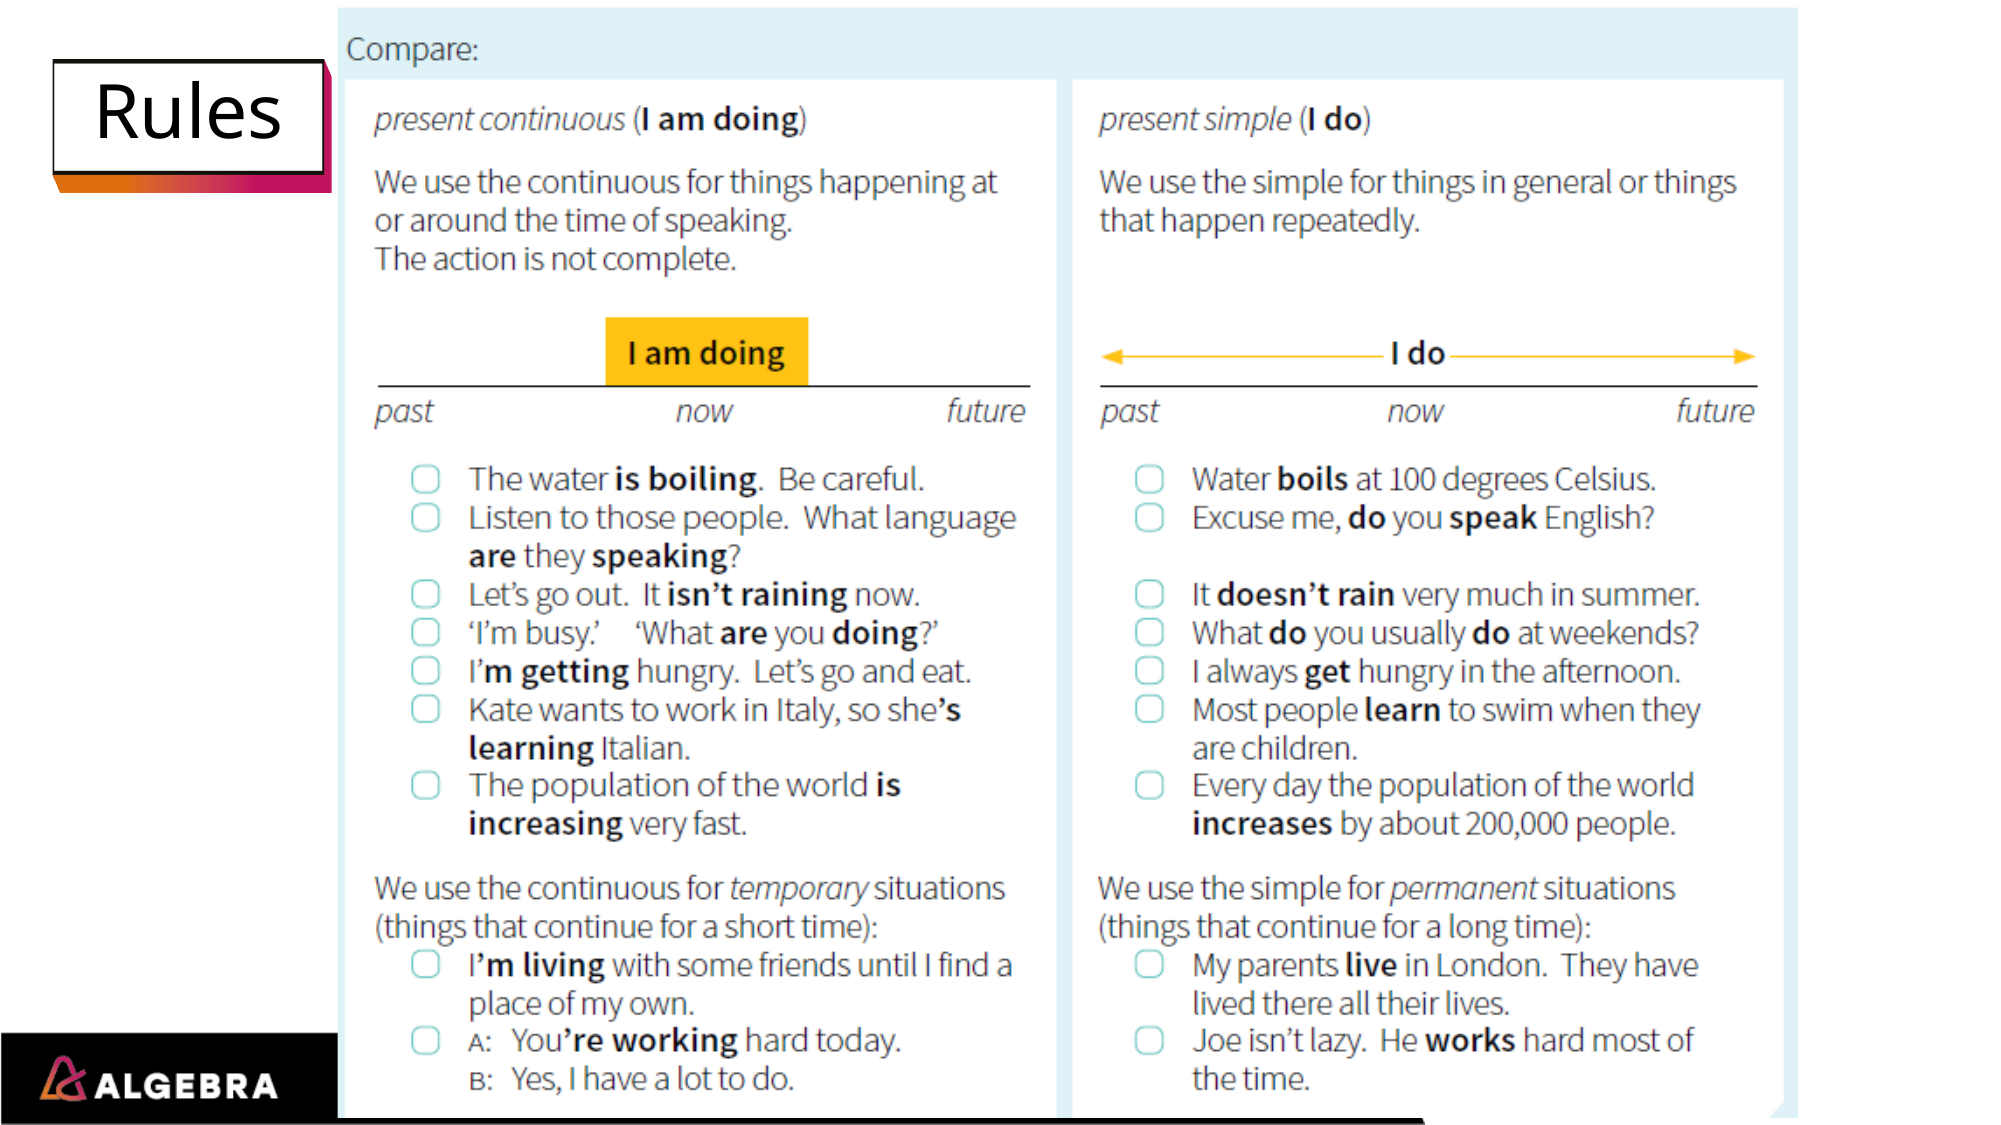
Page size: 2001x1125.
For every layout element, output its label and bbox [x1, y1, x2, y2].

picture [0, 7, 1798, 1125]
